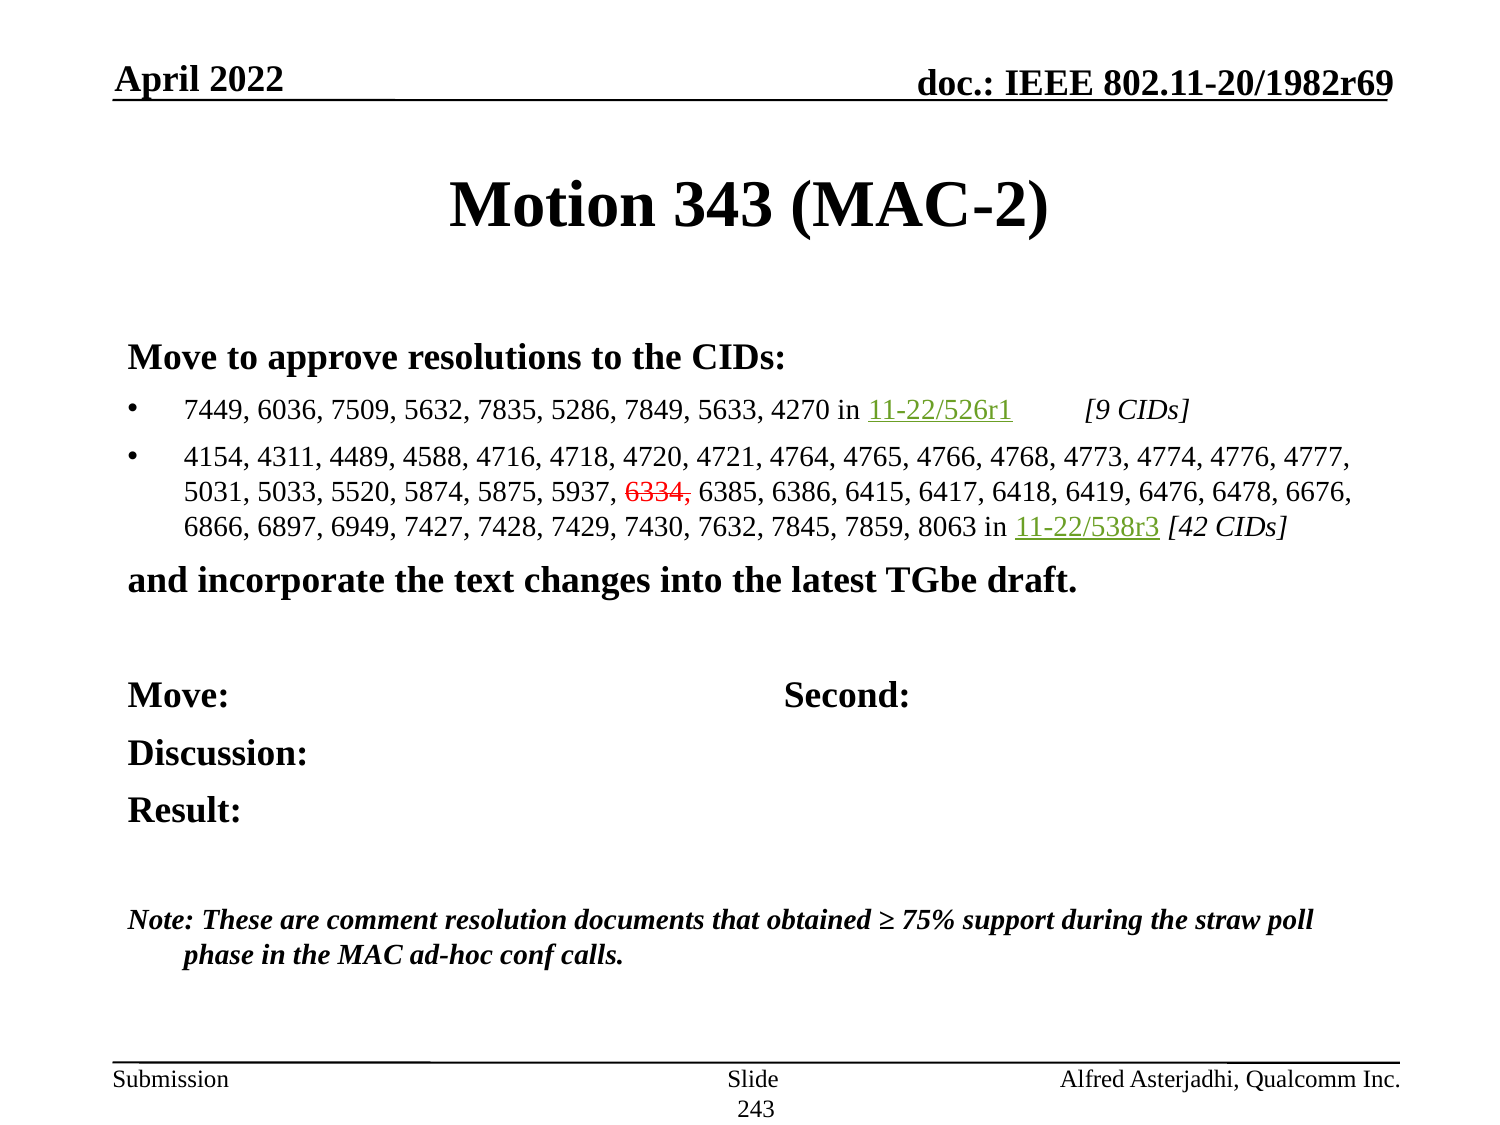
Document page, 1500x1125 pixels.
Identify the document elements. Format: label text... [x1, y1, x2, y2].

title Motion 343 (MAC-2) [112, 112, 1388, 288]
slide_number Slide 243 [712, 1061, 800, 1123]
list Move to approve resolutions to the CIDs: 7449, 6036, 7509, 5632, 7835, 5286, 7849, 5633, 4270 in 11-22/526r1 [9 CIDs] 4154, 4311, 4489, 4588, 4716, 4718, 4720, 4721, 4764, 4765, 4766, 4768, 4773, 4774, 4776, 4777, 5031, 5033, 5520, 5874, 5875, 5937, 6334, 6385, 6386, 6415, 6417, 6418, 6419, 6476, 6478, 6676, 6866, 6897, 6949, 7427, 7428, 7429, 7430, 7632, 7845, 7859, 8063 in 11-22/538r3 [42 CIDs] and incorporate the text changes into the latest TGbe draft. Move: Second: Discussion: Result: Note: These are comment resolution documents that obtained ≥ 75% support during the straw poll phase in the MAC ad-hoc conf calls. [112, 324, 1388, 1000]
footer Alfred Asterjadhi, Qualcomm Inc. [878, 1061, 1402, 1093]
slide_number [114, 54, 423, 100]
